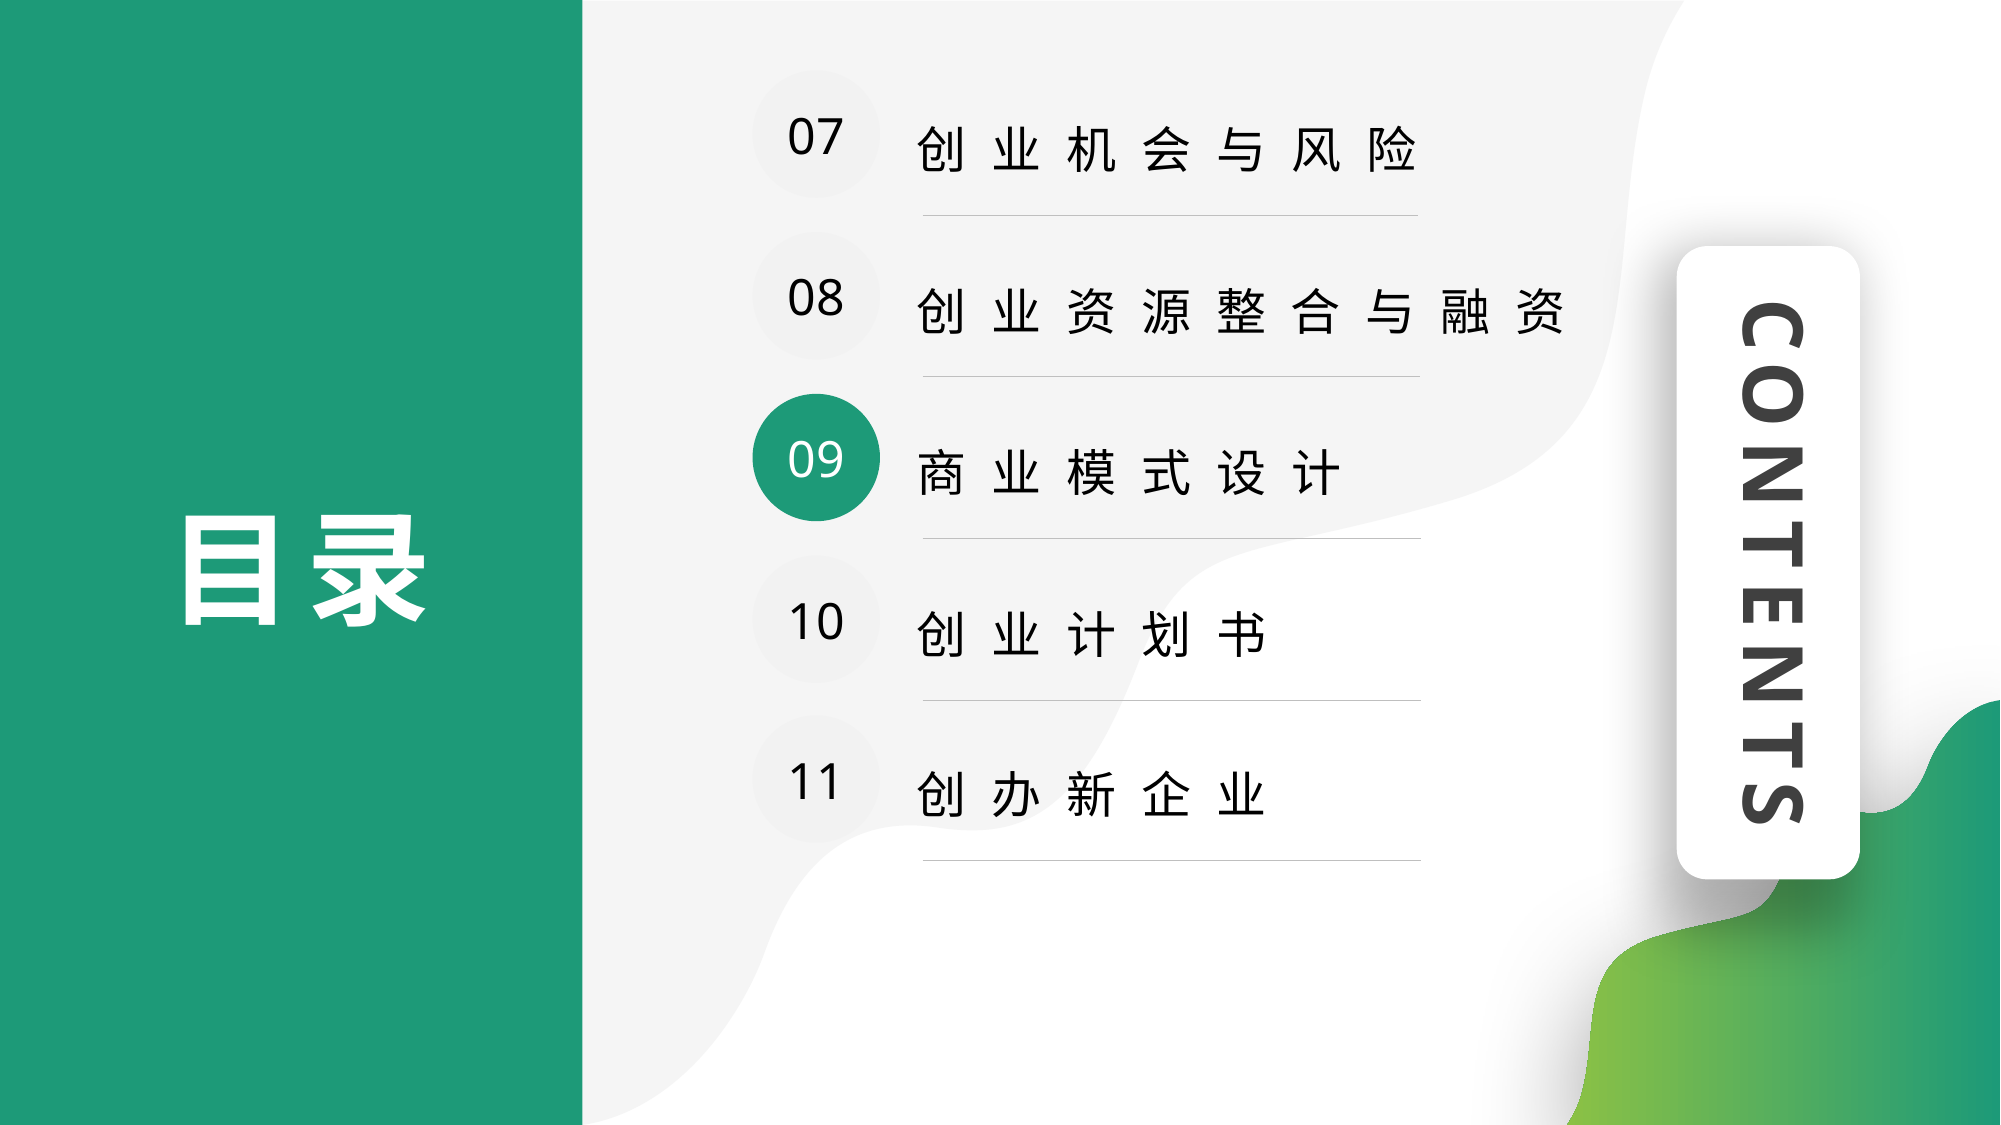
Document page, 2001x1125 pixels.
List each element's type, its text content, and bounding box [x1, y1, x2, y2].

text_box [752, 231, 1626, 377]
text_box [583, 0, 1685, 1125]
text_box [752, 393, 1490, 539]
text_box 目录 [114, 489, 468, 640]
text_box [752, 555, 1486, 701]
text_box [752, 70, 1498, 215]
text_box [1676, 246, 1860, 880]
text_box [752, 715, 1490, 860]
text_box [0, 0, 583, 1125]
text_box [1566, 699, 2000, 1125]
